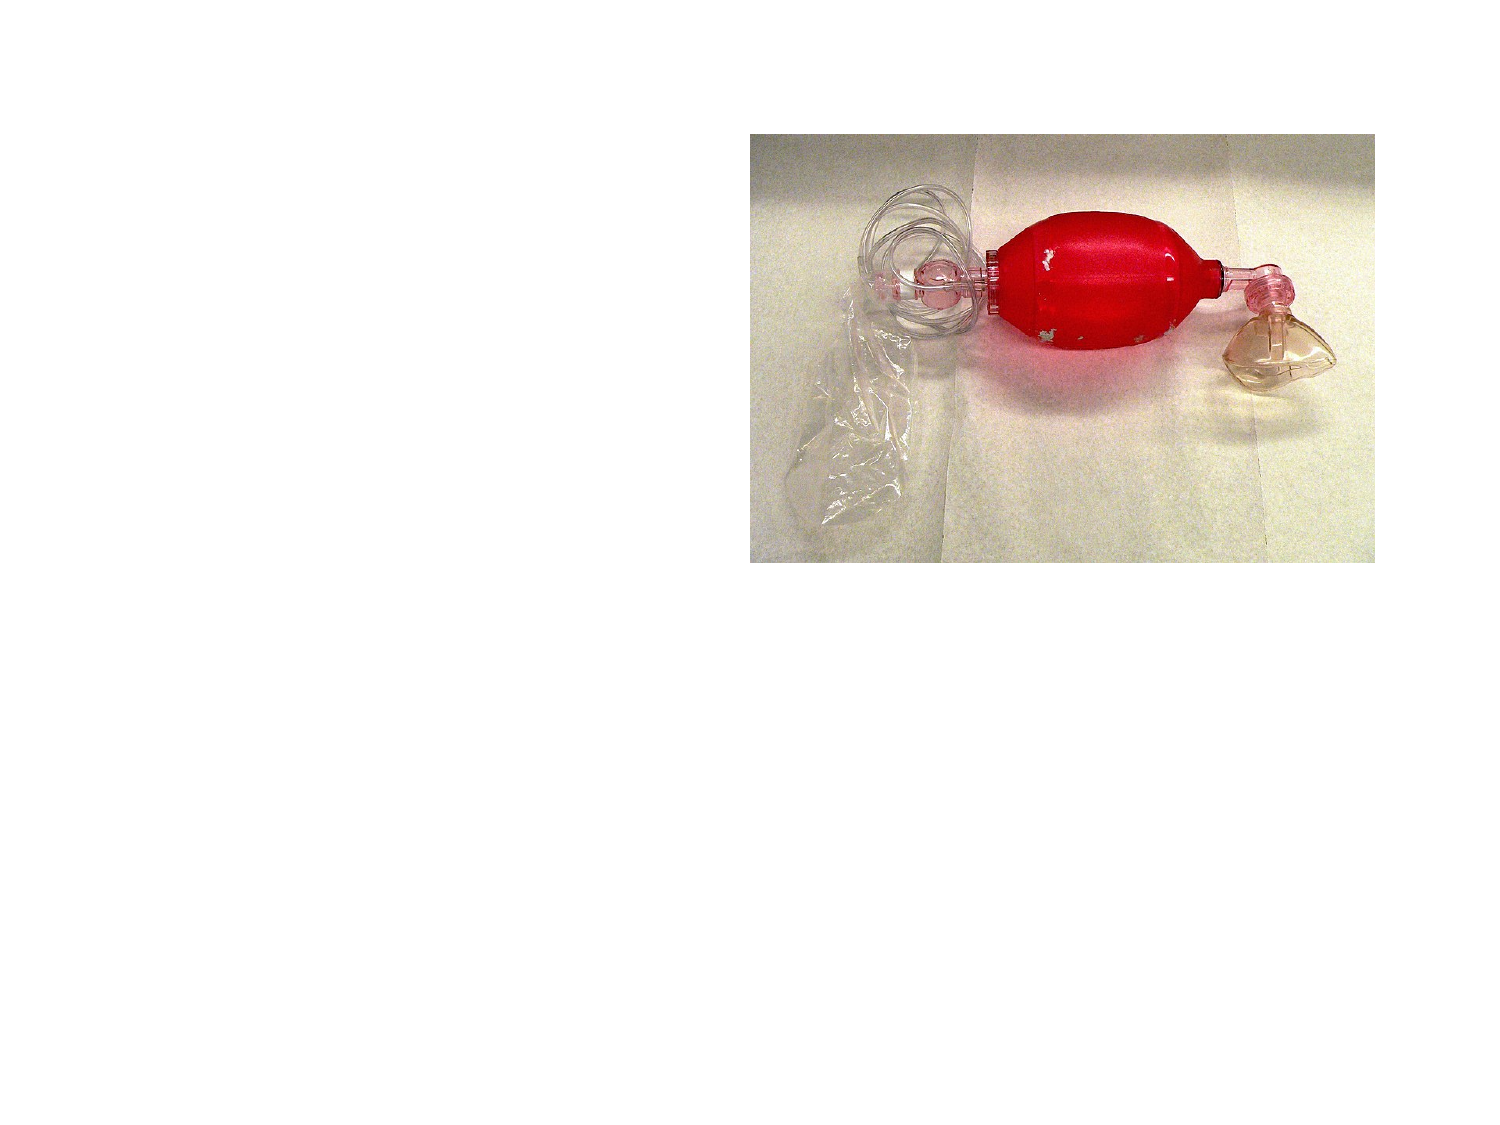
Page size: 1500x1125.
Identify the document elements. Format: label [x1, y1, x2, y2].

picture [749, 134, 1376, 563]
